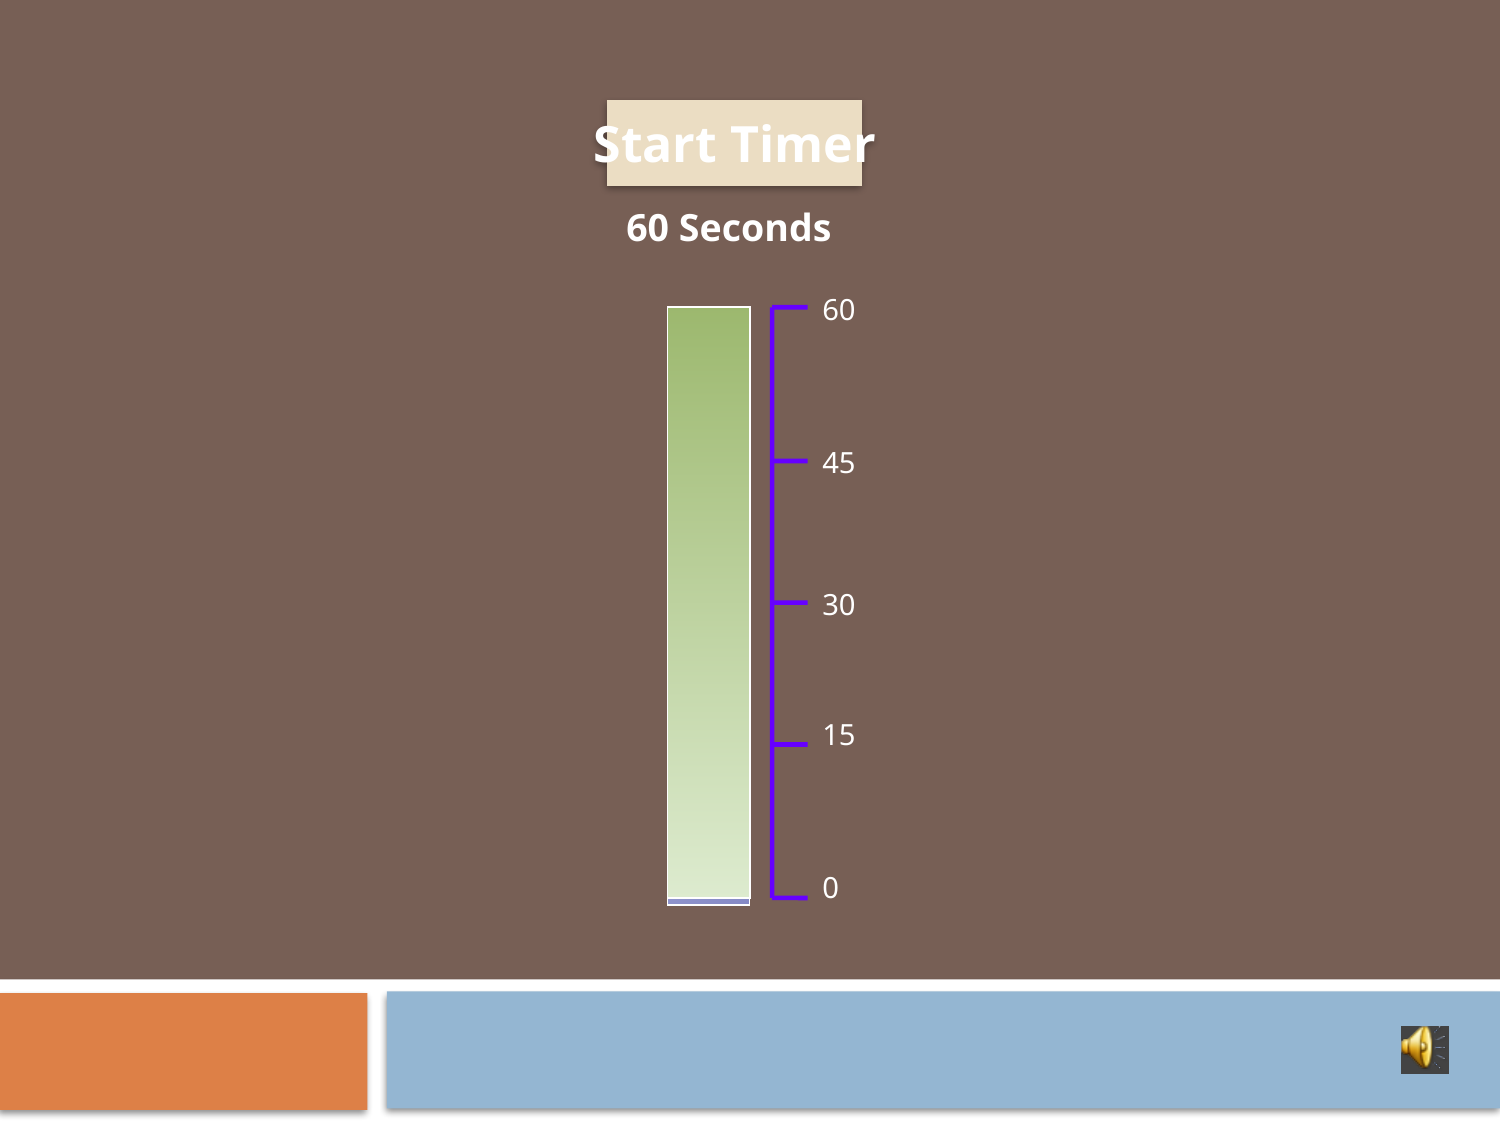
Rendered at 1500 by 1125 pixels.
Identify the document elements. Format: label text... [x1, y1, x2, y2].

text_box 60 Seconds [549, 196, 908, 257]
text_box [667, 898, 750, 905]
text_box 45 [807, 437, 879, 487]
text_box 30 [807, 579, 879, 629]
text_box 60 [807, 283, 879, 334]
text_box Start Timer [607, 99, 863, 186]
picture [1399, 1024, 1451, 1076]
text_box [667, 307, 750, 898]
text_box 15 [807, 709, 879, 759]
text_box 0 [807, 862, 879, 913]
